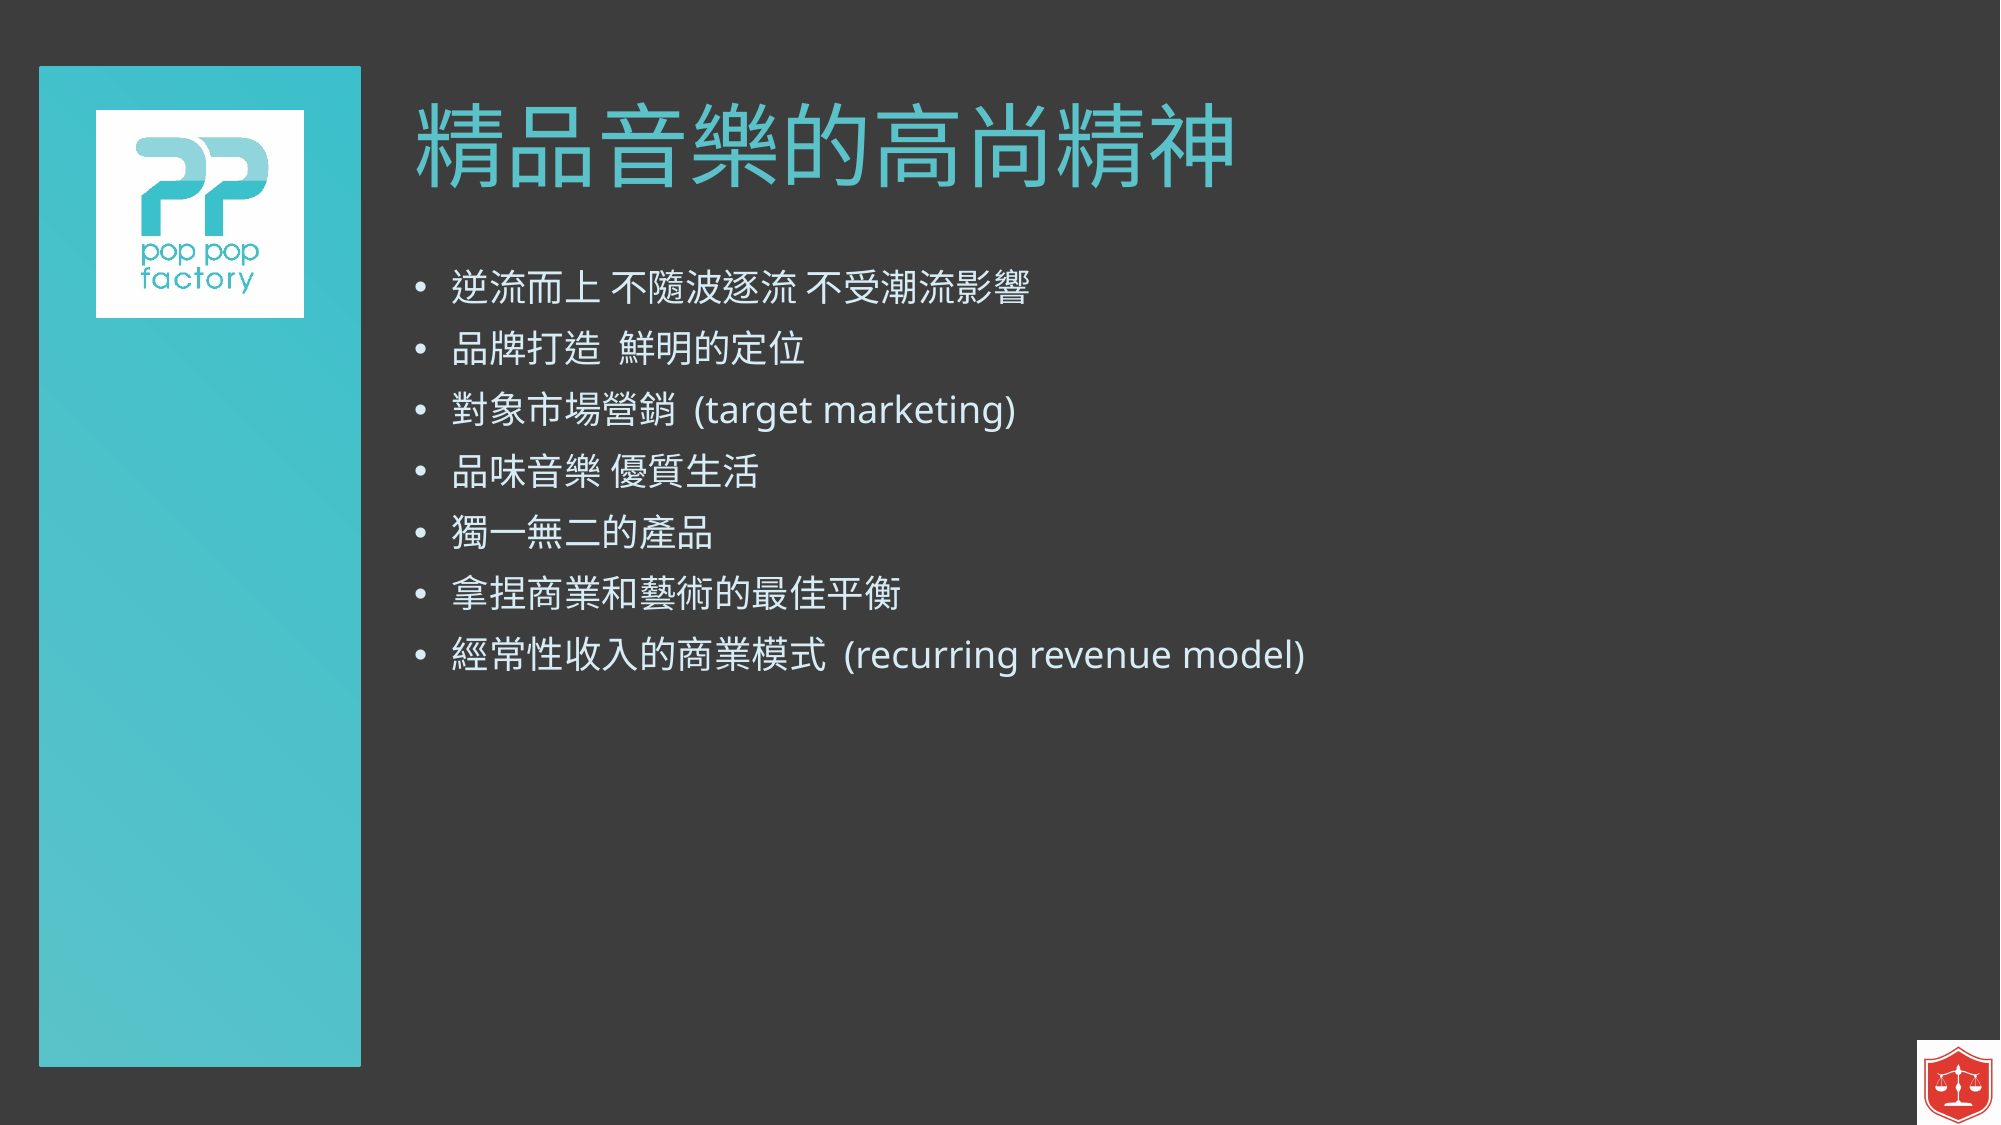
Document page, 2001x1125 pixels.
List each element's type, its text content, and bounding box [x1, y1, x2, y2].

picture [96, 110, 304, 318]
text_box [39, 66, 361, 1068]
list 逆流而上 不隨波逐流 不受潮流影響 品牌打造 鮮明的定位 對象市場營銷 (target marketing) 品味音樂 優質生活 獨一無二的產品 拿捏商業和藝術的最佳平衡 經常性收入的商業模式 (recurring revenue model) [399, 261, 1882, 1004]
title 精品音樂的高尚精神 [399, 93, 1483, 244]
picture [1917, 1040, 2000, 1125]
